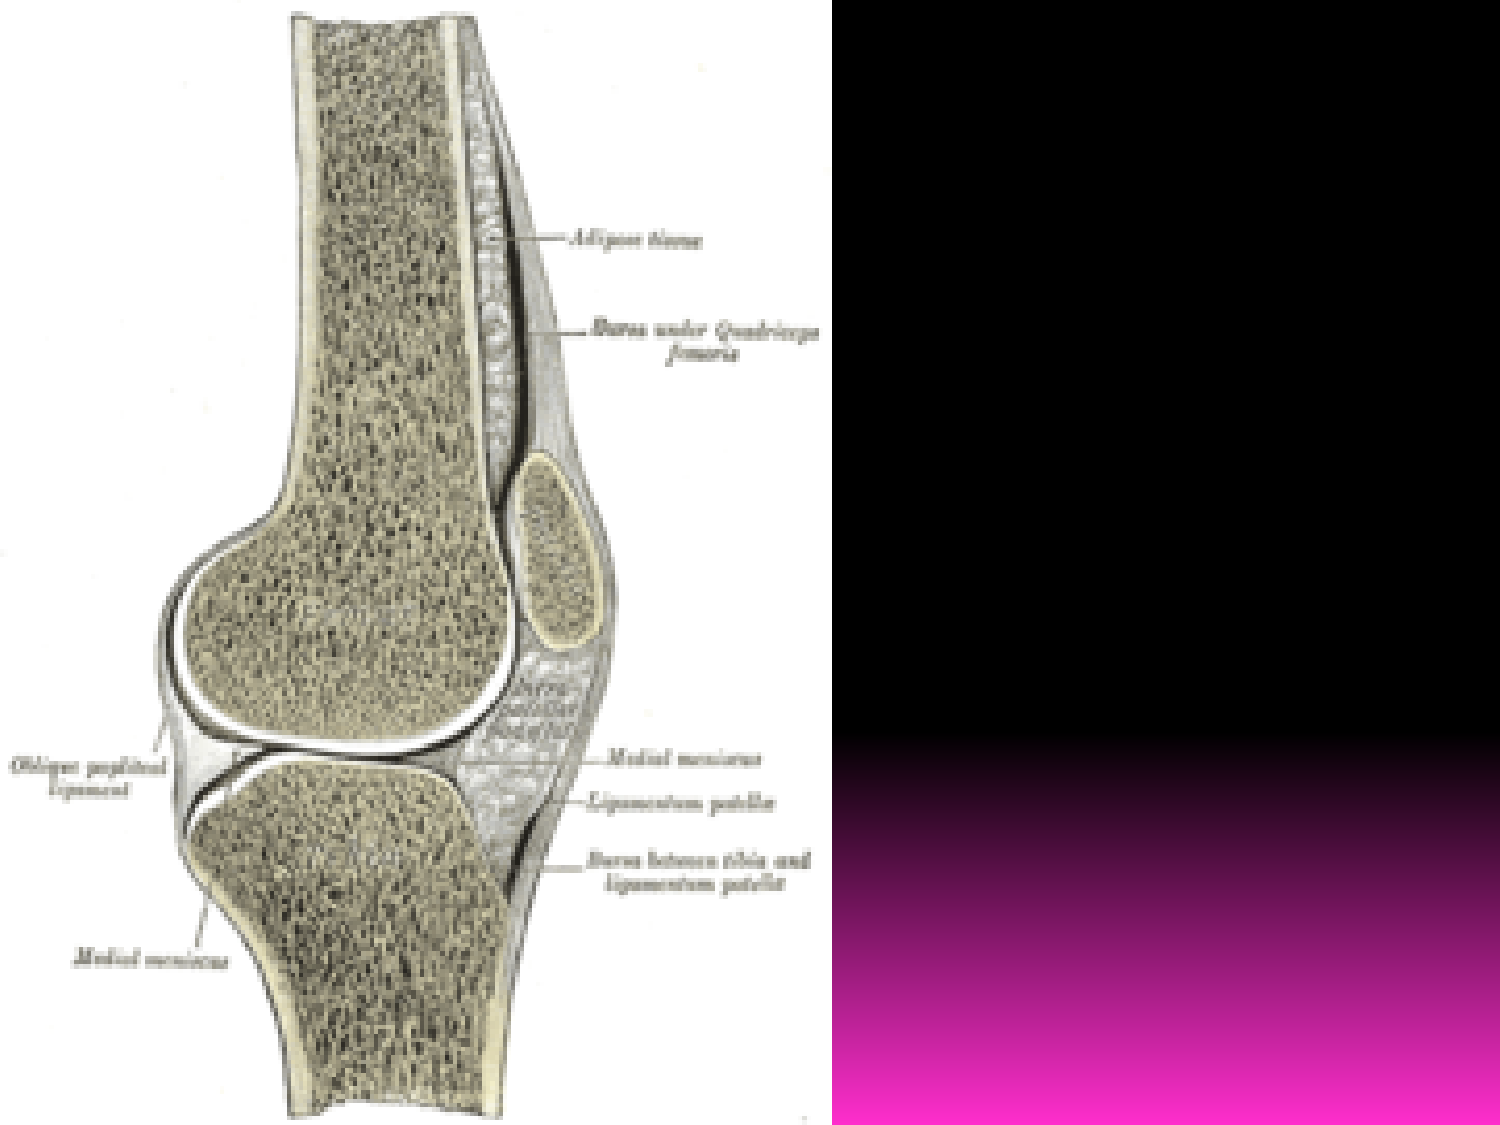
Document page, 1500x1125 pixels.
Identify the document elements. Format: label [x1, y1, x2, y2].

list [0, 0, 833, 1125]
